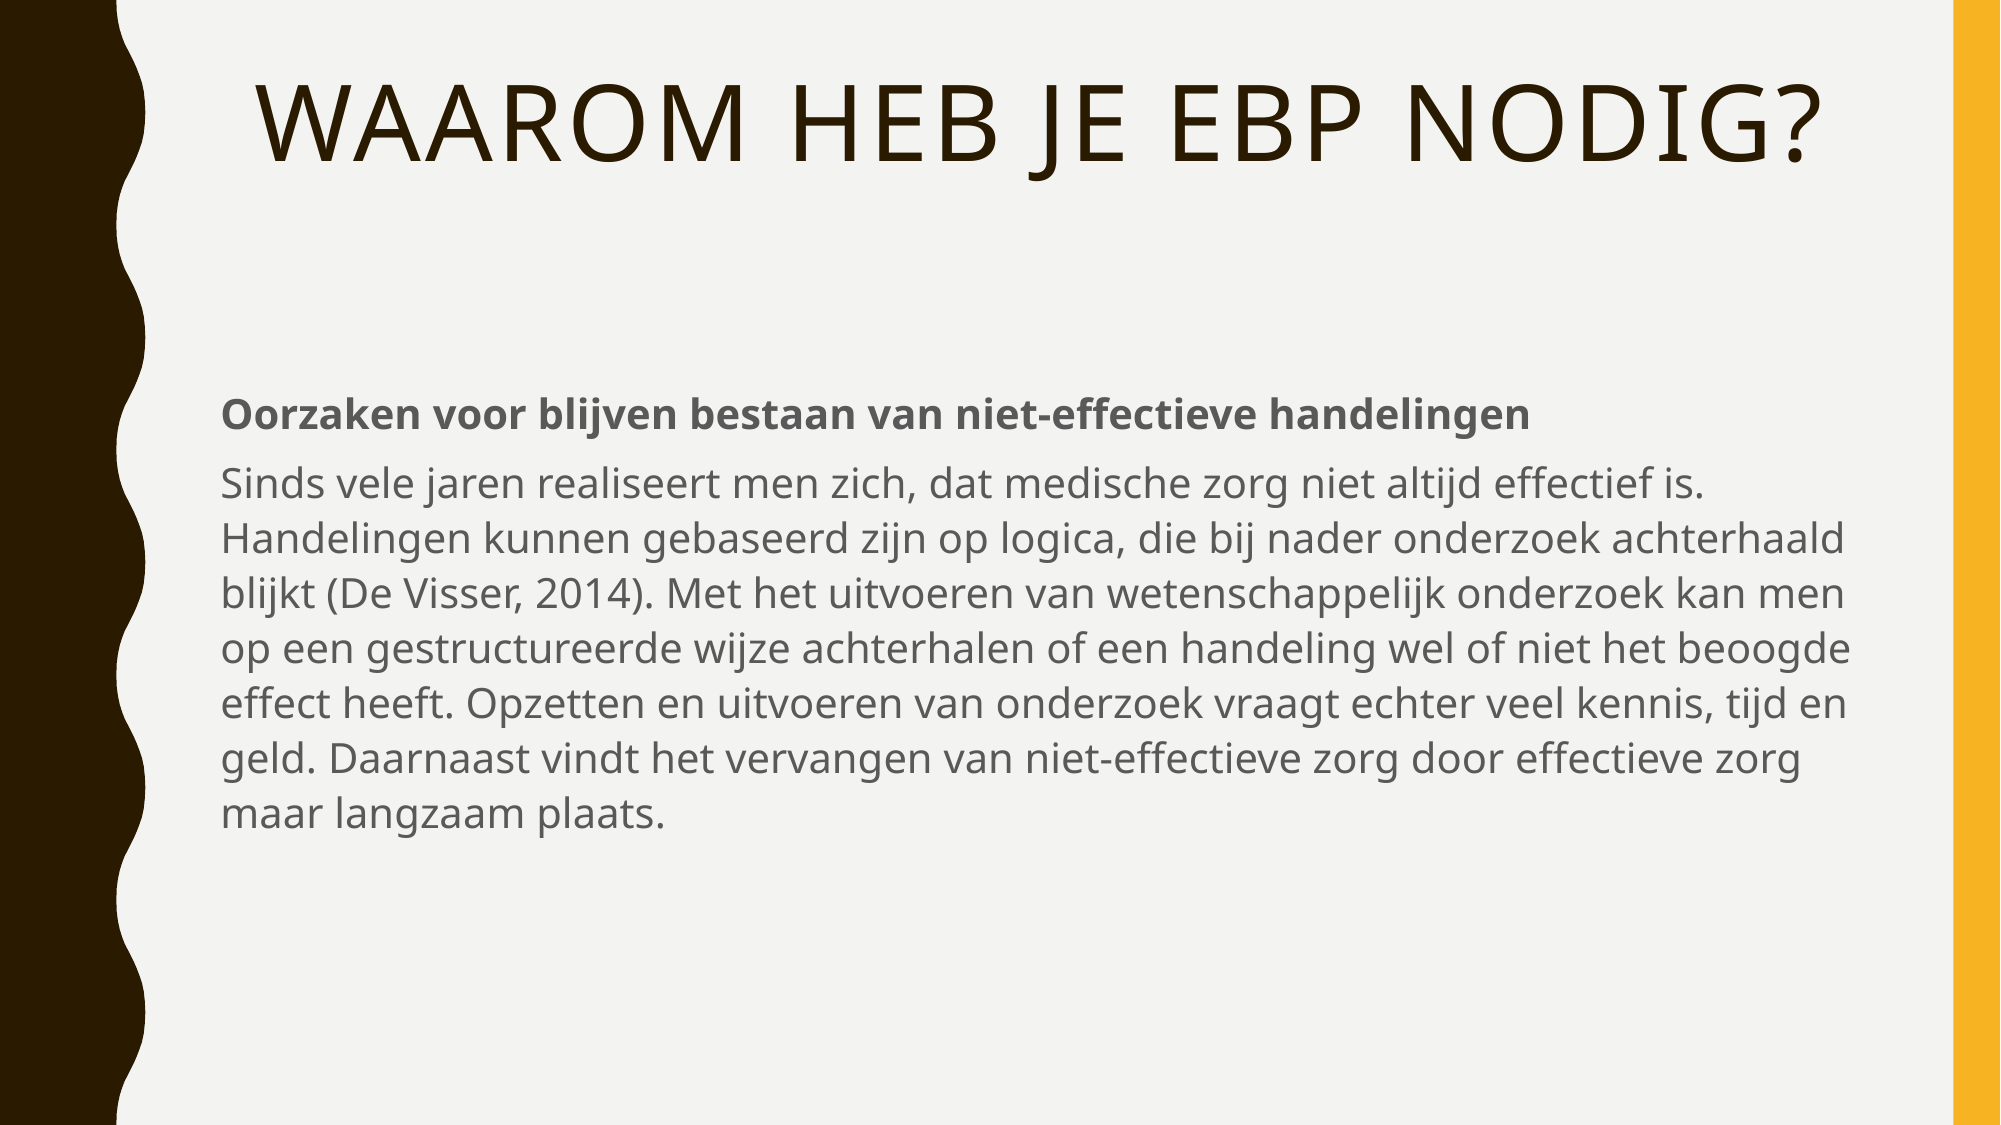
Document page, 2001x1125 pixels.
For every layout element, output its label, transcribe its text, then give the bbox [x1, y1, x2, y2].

list Oorzaken voor blijven bestaan van niet-effectieve handelingen Sinds vele jaren realiseert men zich, dat medische zorg niet altijd effectief is. Handelingen kunnen gebaseerd zijn op logica, die bij nader onderzoek achterhaald blijkt (De Visser, 2014). Met het uitvoeren van wetenschappelijk onderzoek kan men op een gestructureerde wijze achterhalen of een handeling wel of niet het beoogde effect heeft. Opzetten en uitvoeren van onderzoek vraagt echter veel kennis, tijd en geld. Daarnaast vindt het vervangen van niet-effectieve zorg door effectieve zorg maar langzaam plaats. [205, 375, 1875, 965]
title Waarom heb je EBP nodig? [205, 62, 1875, 308]
